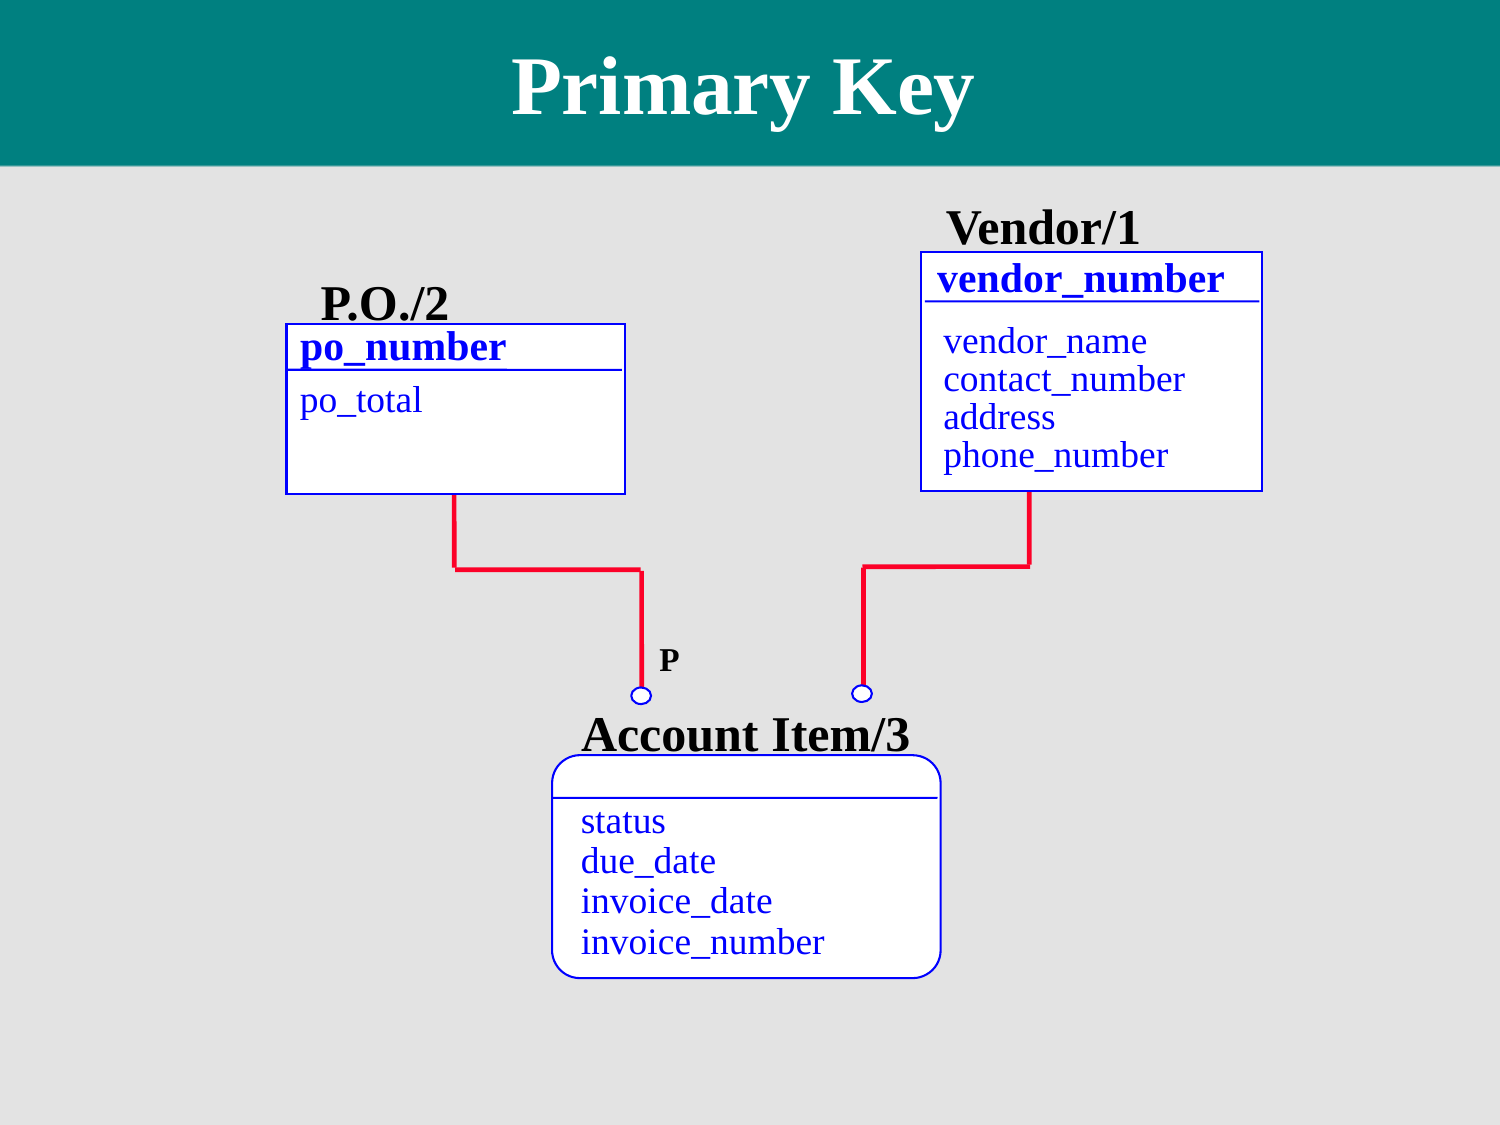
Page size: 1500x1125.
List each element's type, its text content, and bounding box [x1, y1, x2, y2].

title Primary Key [0, 23, 1488, 140]
picture [0, 0, 1500, 1125]
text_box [284, 187, 1263, 979]
